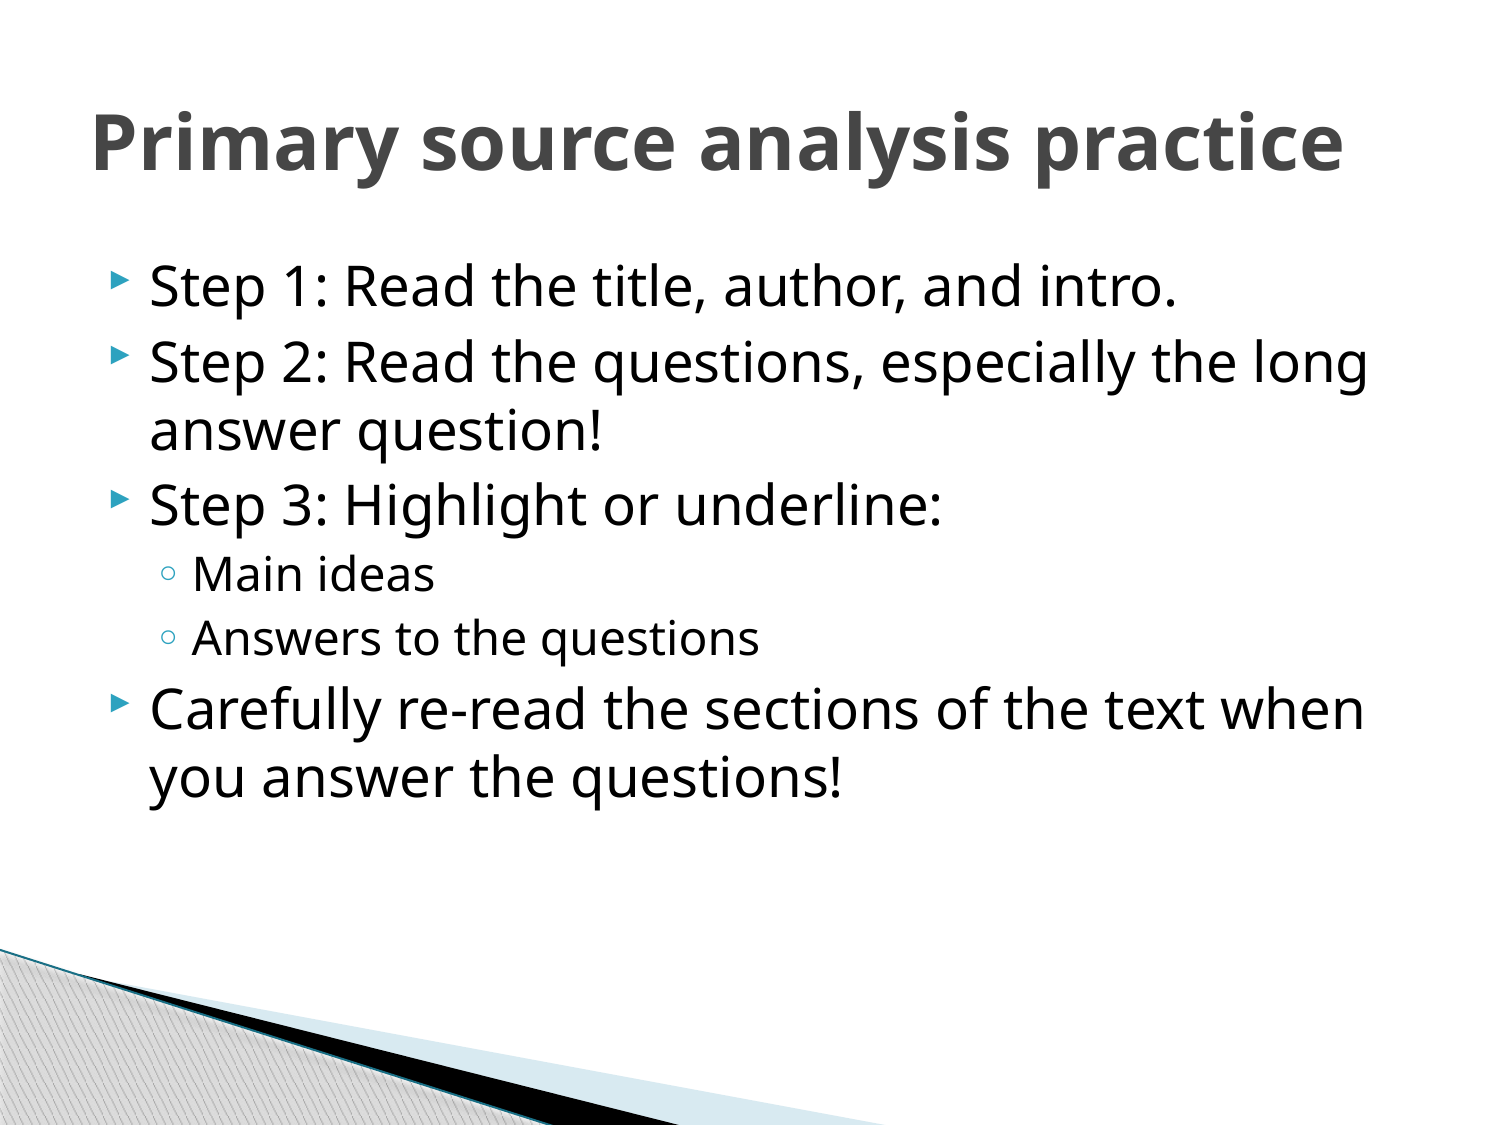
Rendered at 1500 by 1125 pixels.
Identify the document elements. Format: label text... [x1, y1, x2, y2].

list Step 1: Read the title, author, and intro. Step 2: Read the questions, especially the long answer question! Step 3: Highlight or underline: Main ideas Answers to the questions Carefully re-read the sections of the text when you answer the questions! [75, 243, 1425, 986]
title Primary source analysis practice [75, 45, 1425, 233]
